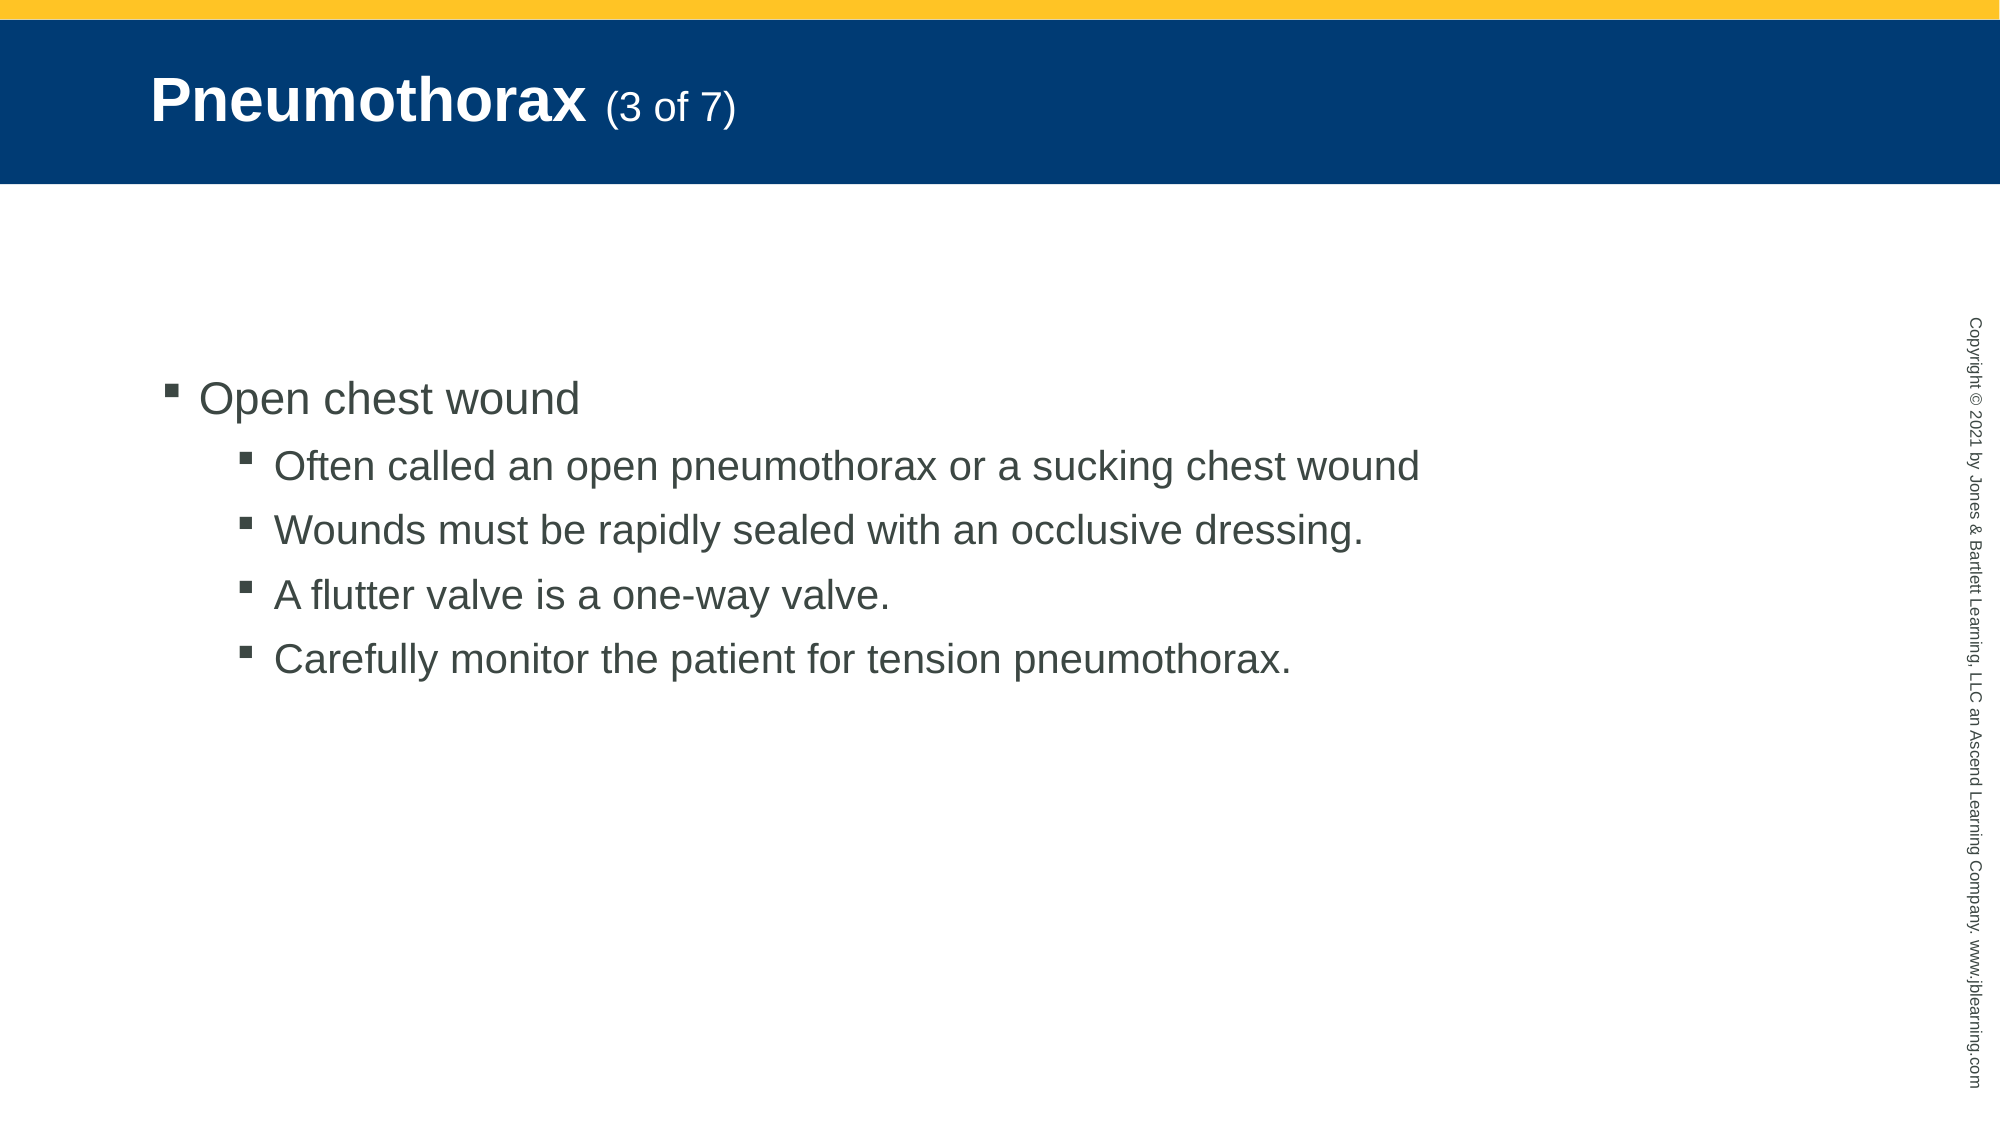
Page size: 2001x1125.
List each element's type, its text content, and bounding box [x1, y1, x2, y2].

title Pneumothorax (3 of 7) [0, 19, 2000, 185]
list Open chest wound Often called an open pneumothorax or a sucking chest wound Wounds must be rapidly sealed with an occlusive dressing. A flutter valve is a one-way valve. Carefully monitor the patient for tension pneumothorax. [146, 361, 1859, 1016]
